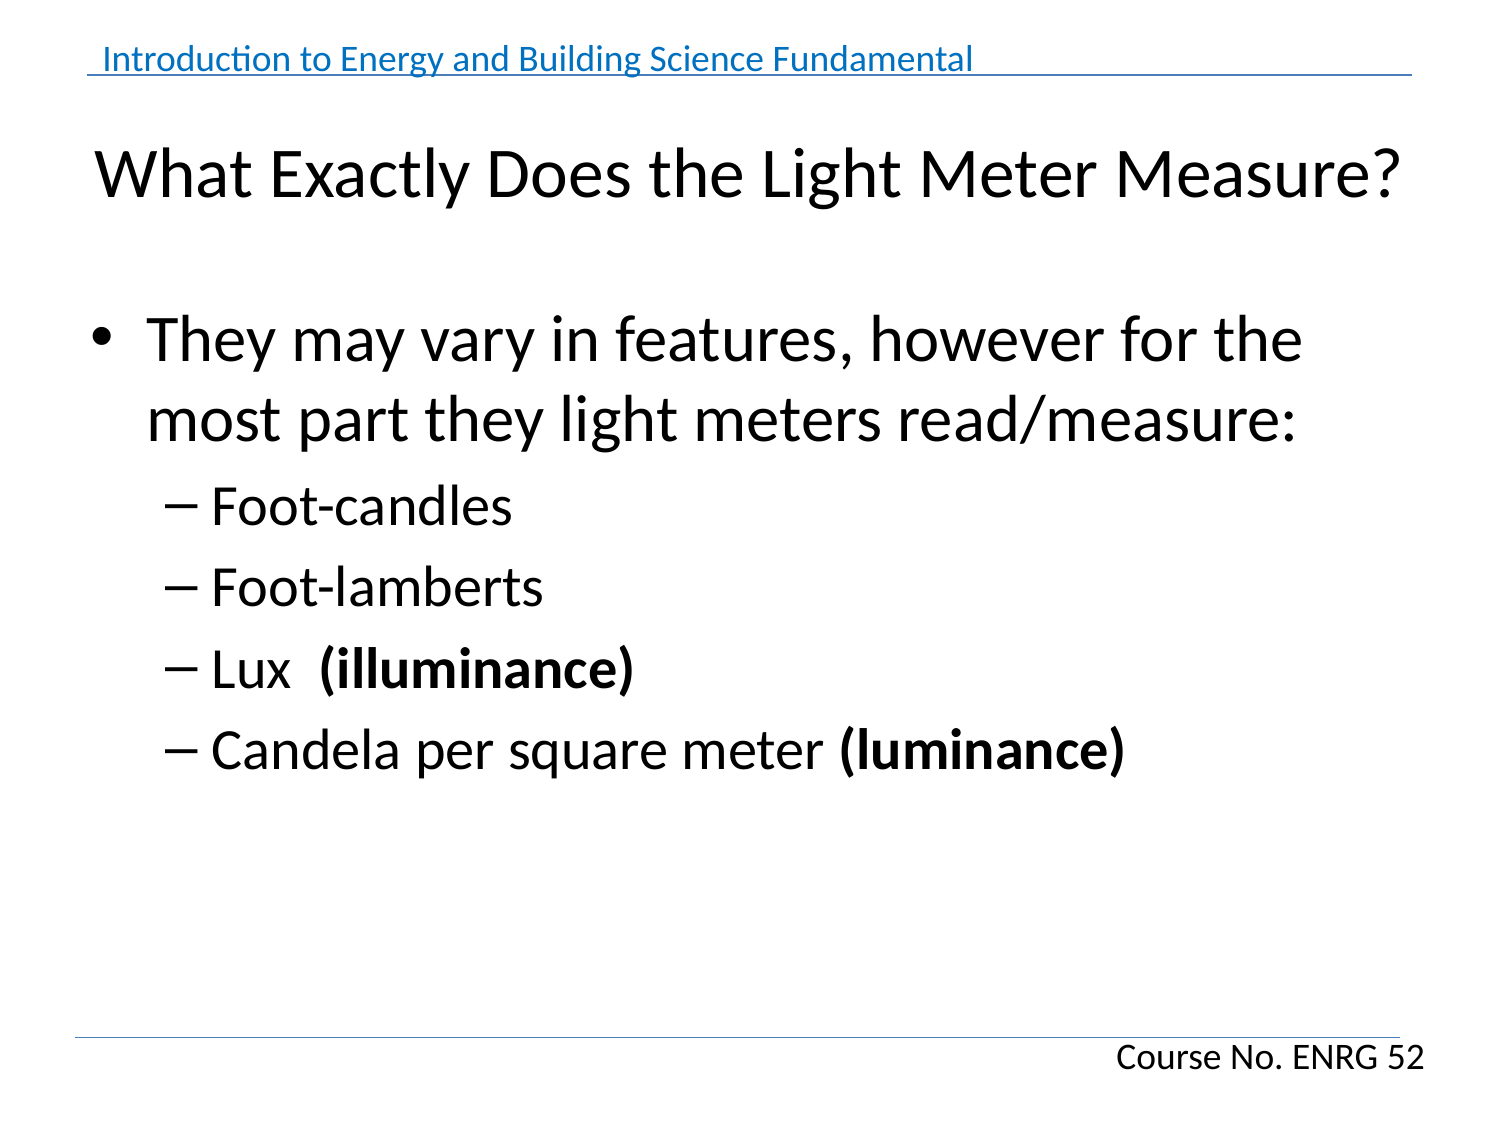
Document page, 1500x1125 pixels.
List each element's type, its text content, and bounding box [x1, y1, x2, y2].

list They may vary in features, however for the most part they light meters read/measure: Foot-candles Foot-lamberts Lux (illuminance) Candela per square meter (luminance) [75, 287, 1425, 1005]
title What Exactly Does the Light Meter Measure? [75, 75, 1425, 263]
